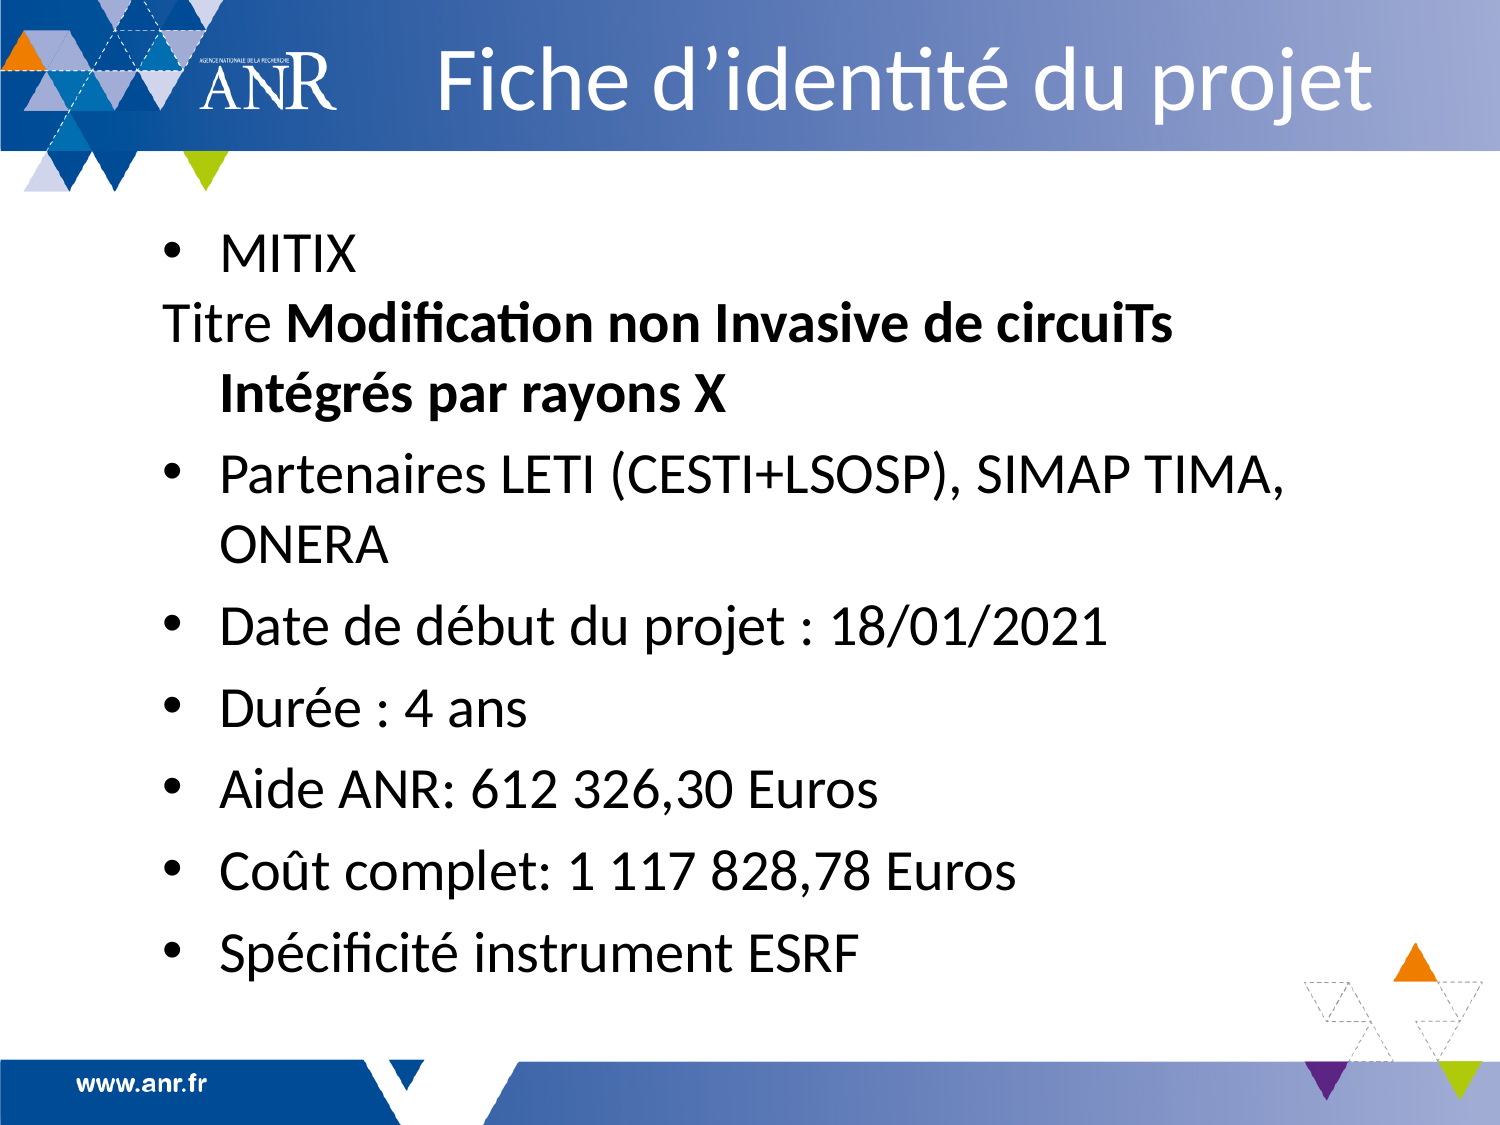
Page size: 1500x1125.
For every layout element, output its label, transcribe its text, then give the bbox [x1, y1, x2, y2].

picture [0, 0, 1500, 1125]
text_box MITIX Titre Modification non Invasive de circuiTs Intégrés par rayons X Partenaires LETI (CESTI+LSOSP), SIMAP TIMA, ONERA Date de début du projet : 18/01/2021 Durée : 4 ans Aide ANR: 612 326,30 Euros Coût complet: 1 117 828,78 Euros Spécificité instrument ESRF [148, 206, 1393, 910]
text_box Fiche d’identité du projet [283, 0, 1500, 168]
